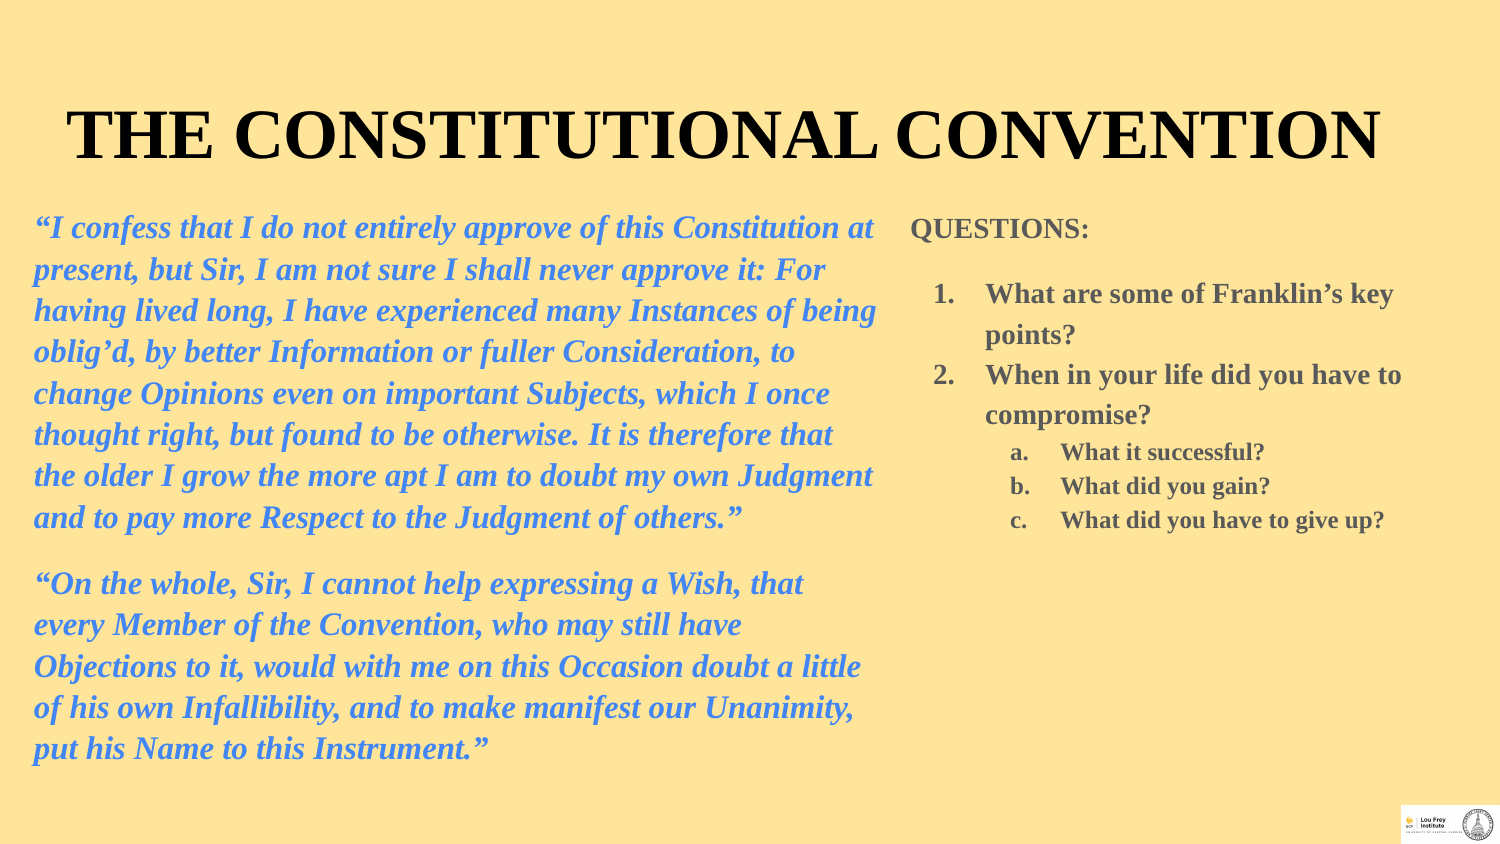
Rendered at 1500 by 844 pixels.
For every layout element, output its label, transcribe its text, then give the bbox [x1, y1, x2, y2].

picture [1401, 805, 1500, 844]
title THE CONSTITUTIONAL CONVENTION [51, 72, 1449, 167]
list “I confess that I do not entirely approve of this Constitution at present, but Sir, I am not sure I shall never approve it: For having lived long, I have experienced many Instances of being oblig’d, by better Information or fuller Consideration, to change Opinions even on important Subjects, which I once thought right, but found to be otherwise. It is therefore that the older I grow the more apt I am to doubt my own Judgment and to pay more Respect to the Judgment of others.” “On the whole, Sir, I cannot help expressing a Wish, that every Member of the Convention, who may still have Objections to it, would with me on this Occasion doubt a little of his own Infallibility, and to make manifest our Unanimity, put his Name to this Instrument.” [18, 189, 896, 825]
list QUESTIONS: What are some of Franklin’s key points? When in your life did you have to compromise? What it successful? What did you gain? What did you have to give up? [895, 189, 1449, 750]
